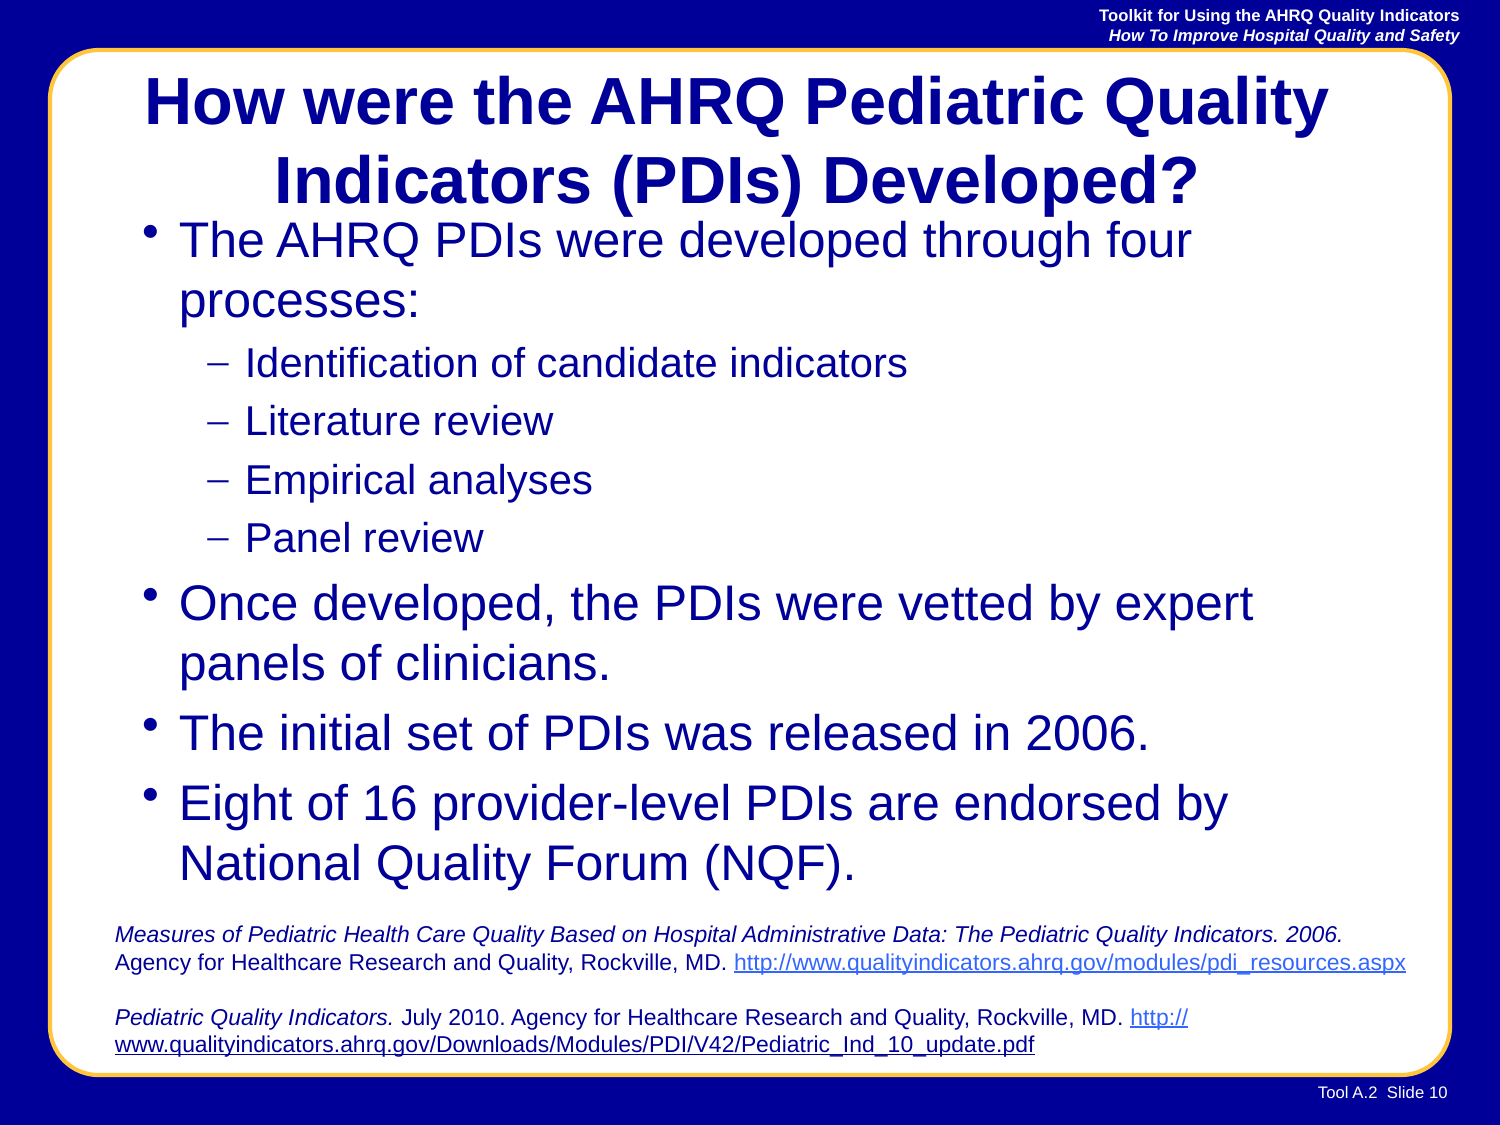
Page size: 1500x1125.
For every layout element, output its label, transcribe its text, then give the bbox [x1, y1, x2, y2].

list The AHRQ PDIs were developed through four processes: Identification of candidate indicators Literature review Empirical analyses Panel review Once developed, the PDIs were vetted by expert panels of clinicians. The initial set of PDIs was released in 2006. Eight of 16 provider-level PDIs are endorsed by National Quality Forum (NQF). [124, 199, 1401, 901]
title How were the AHRQ Pediatric Quality Indicators (PDIs) Developed? [50, 50, 1426, 175]
text_box Measures of Pediatric Health Care Quality Based on Hospital Administrative Data: The Pediatric Quality Indicators. 2006. Agency for Healthcare Research and Quality, Rockville, MD. http://www.qualityindicators.ahrq.gov/modules/pdi_resources.aspx Pediatric Quality Indicators. July 2010. Agency for Healthcare Research and Quality, Rockville, MD. http://www.qualityindicators.ahrq.gov/Downloads/Modules/PDI/V42/Pediatric_Ind_10_update.pdf [99, 912, 1425, 1065]
